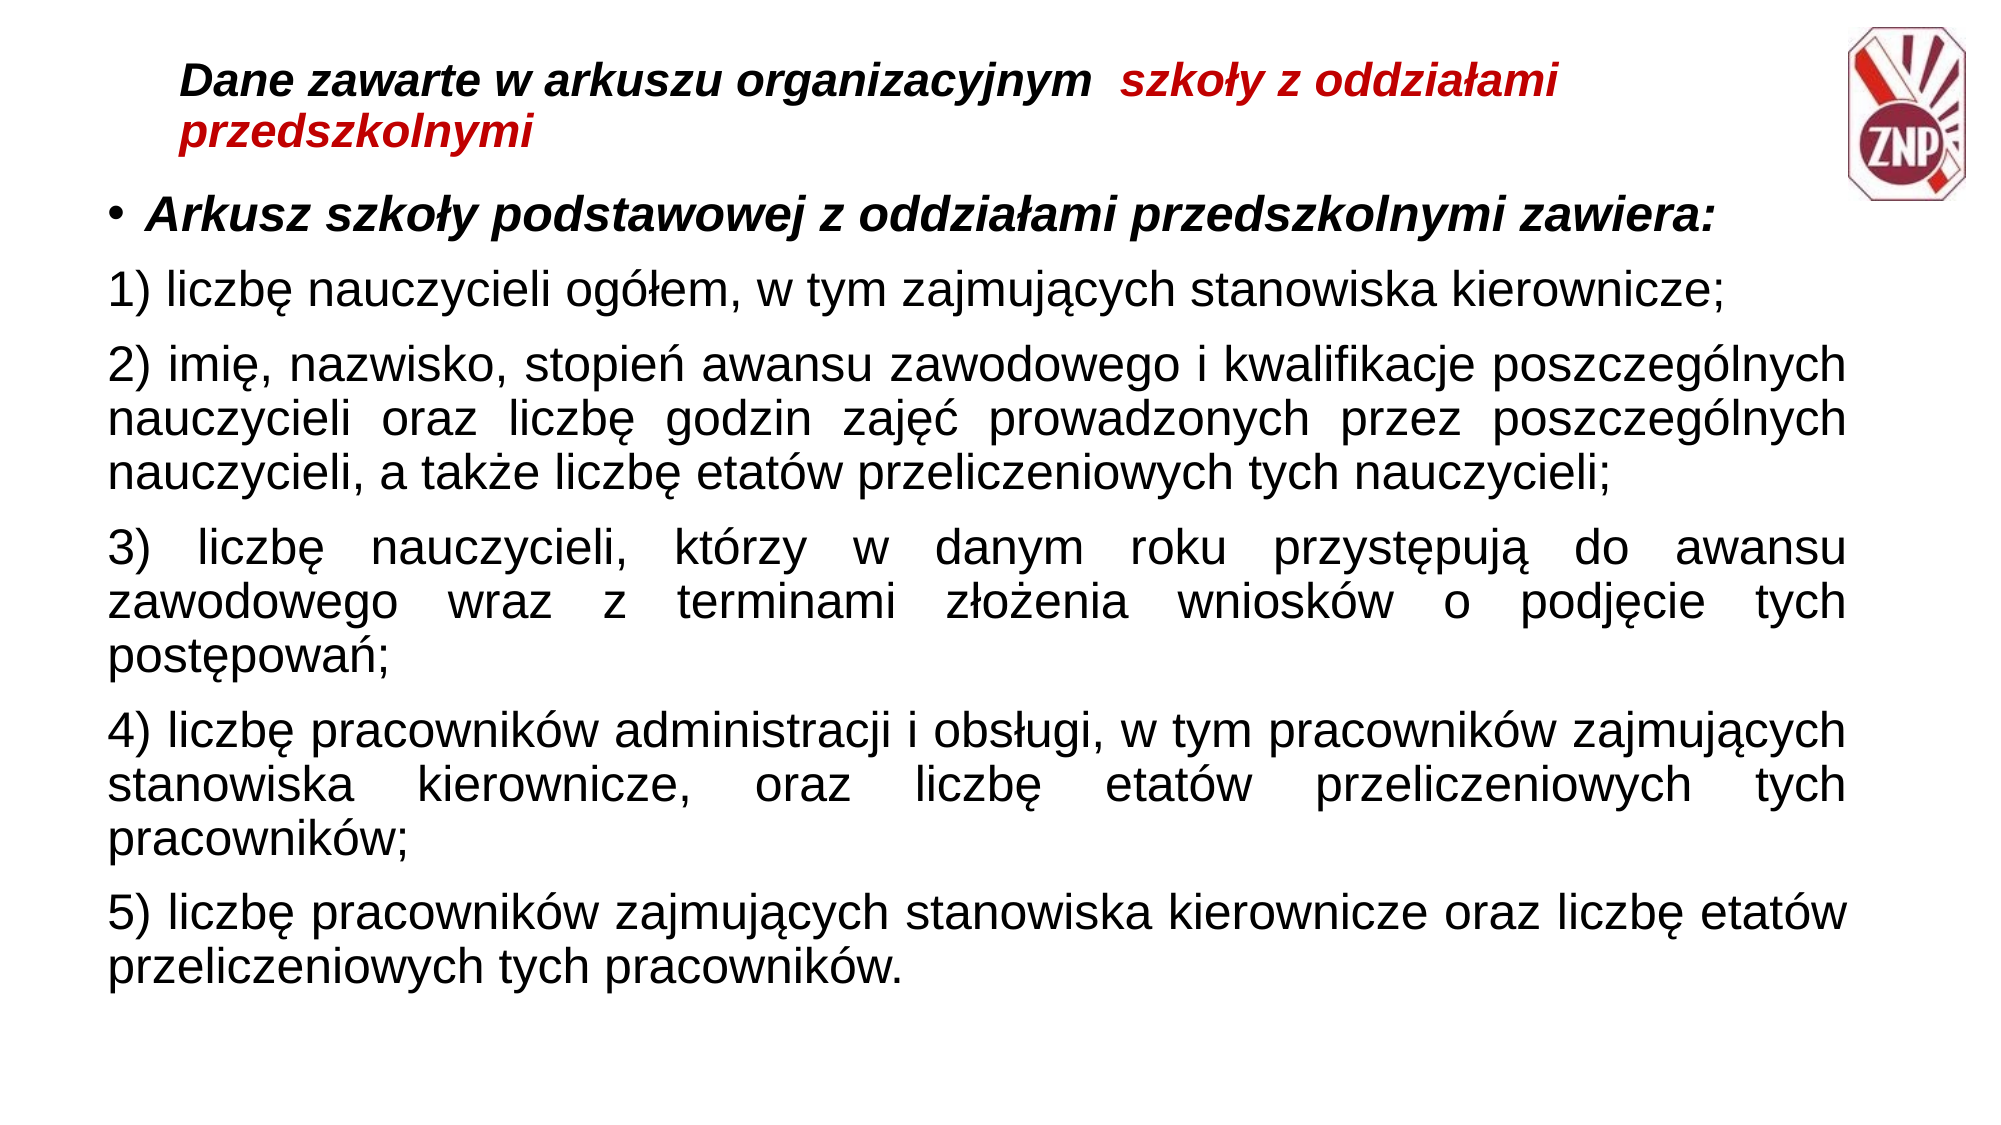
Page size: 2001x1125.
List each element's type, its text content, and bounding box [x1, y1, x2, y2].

picture [1848, 27, 1966, 201]
list Arkusz szkoły podstawowej z oddziałami przedszkolnymi zawiera: 1) liczbę nauczycieli ogółem, w tym zajmujących stanowiska kierownicze; 2) imię, nazwisko, stopień awansu zawodowego i kwalifikacje poszczególnych nauczycieli oraz liczbę godzin zajęć prowadzonych przez poszczególnych nauczycieli, a także liczbę etatów przeliczeniowych tych nauczycieli; 3) liczbę nauczycieli, którzy w danym roku przystępują do awansu zawodowego wraz z terminami złożenia wniosków o podjęcie tych postępowań; 4) liczbę pracowników administracji i obsługi, w tym pracowników zajmujących stanowiska kierownicze, oraz liczbę etatów przeliczeniowych tych pracowników; 5) liczbę pracowników zajmujących stanowiska kierownicze oraz liczbę etatów przeliczeniowych tych pracowników. [92, 181, 1863, 1101]
title Dane zawarte w arkuszu organizacyjnym szkoły z oddziałami przedszkolnymi [164, 48, 1848, 166]
